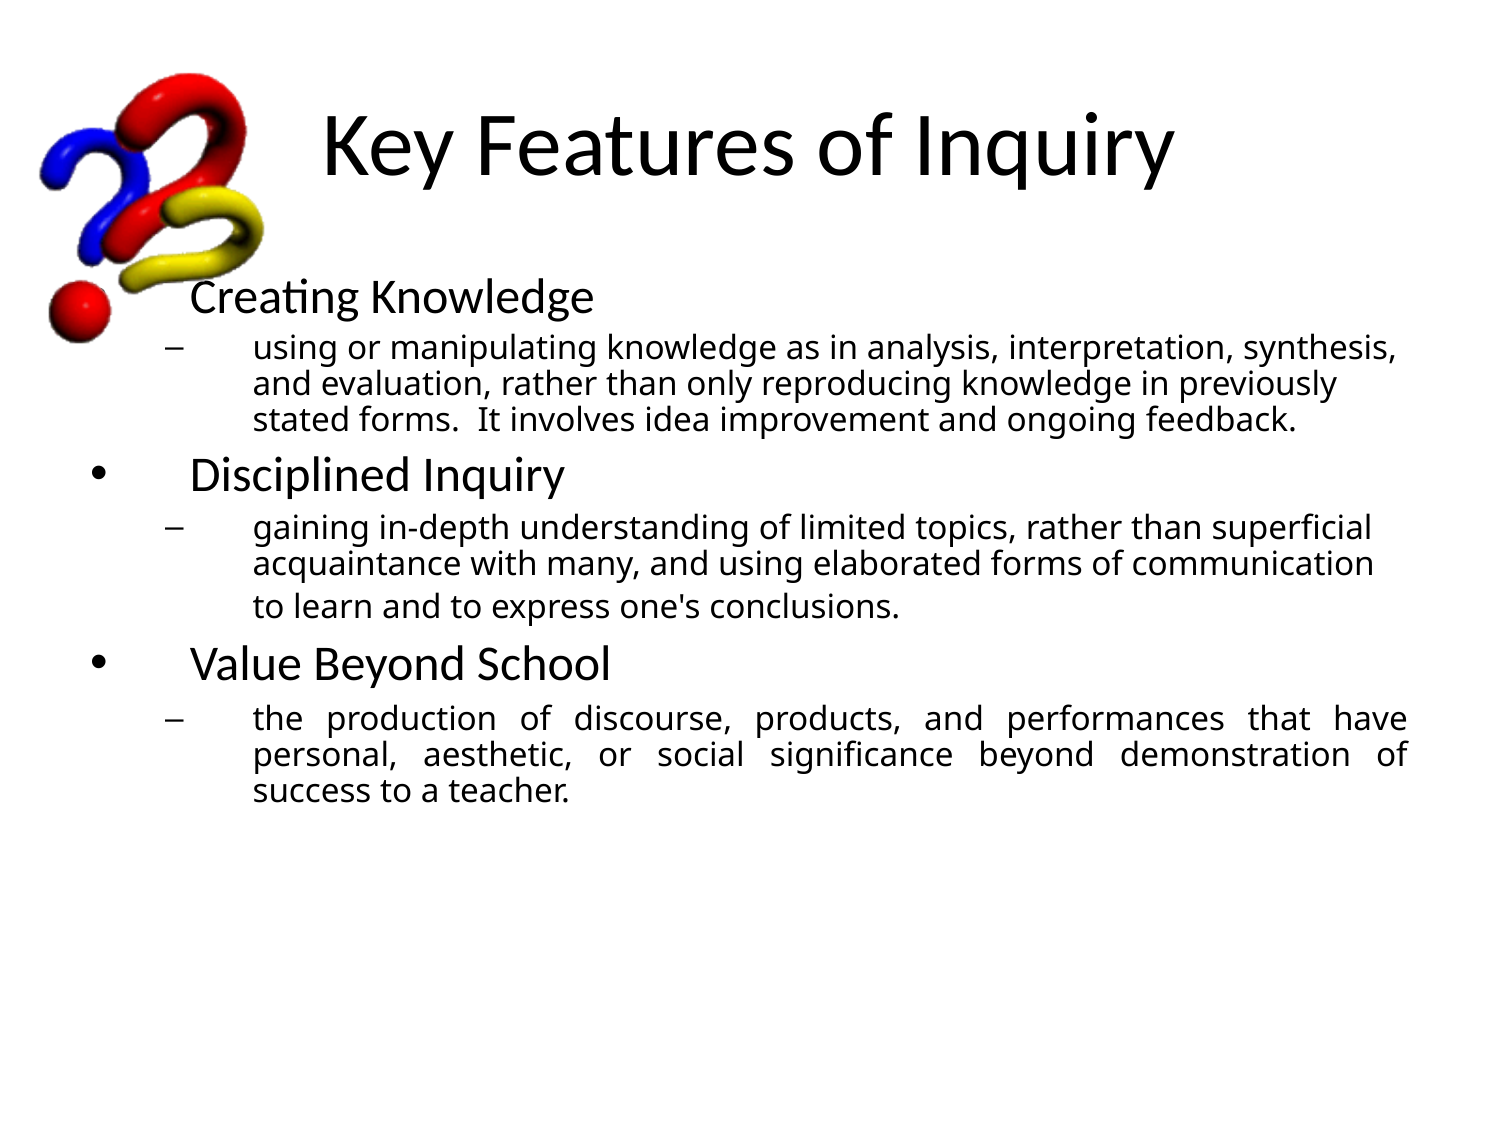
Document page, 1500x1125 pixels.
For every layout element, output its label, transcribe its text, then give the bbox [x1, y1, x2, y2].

picture [0, 62, 297, 361]
list Creating Knowledge using or manipulating knowledge as in analysis, interpretation, synthesis, and evaluation, rather than only reproducing knowledge in previously stated forms. It involves idea improvement and ongoing feedback. Disciplined Inquiry gaining in-depth understanding of limited topics, rather than superficial acquaintance with many, and using elaborated forms of communication to learn and to express one's conclusions. Value Beyond School the production of discourse, products, and performances that have personal, aesthetic, or social significance beyond demonstration of success to a teacher. [75, 262, 1425, 1005]
title Key Features of Inquiry [75, 45, 1425, 233]
